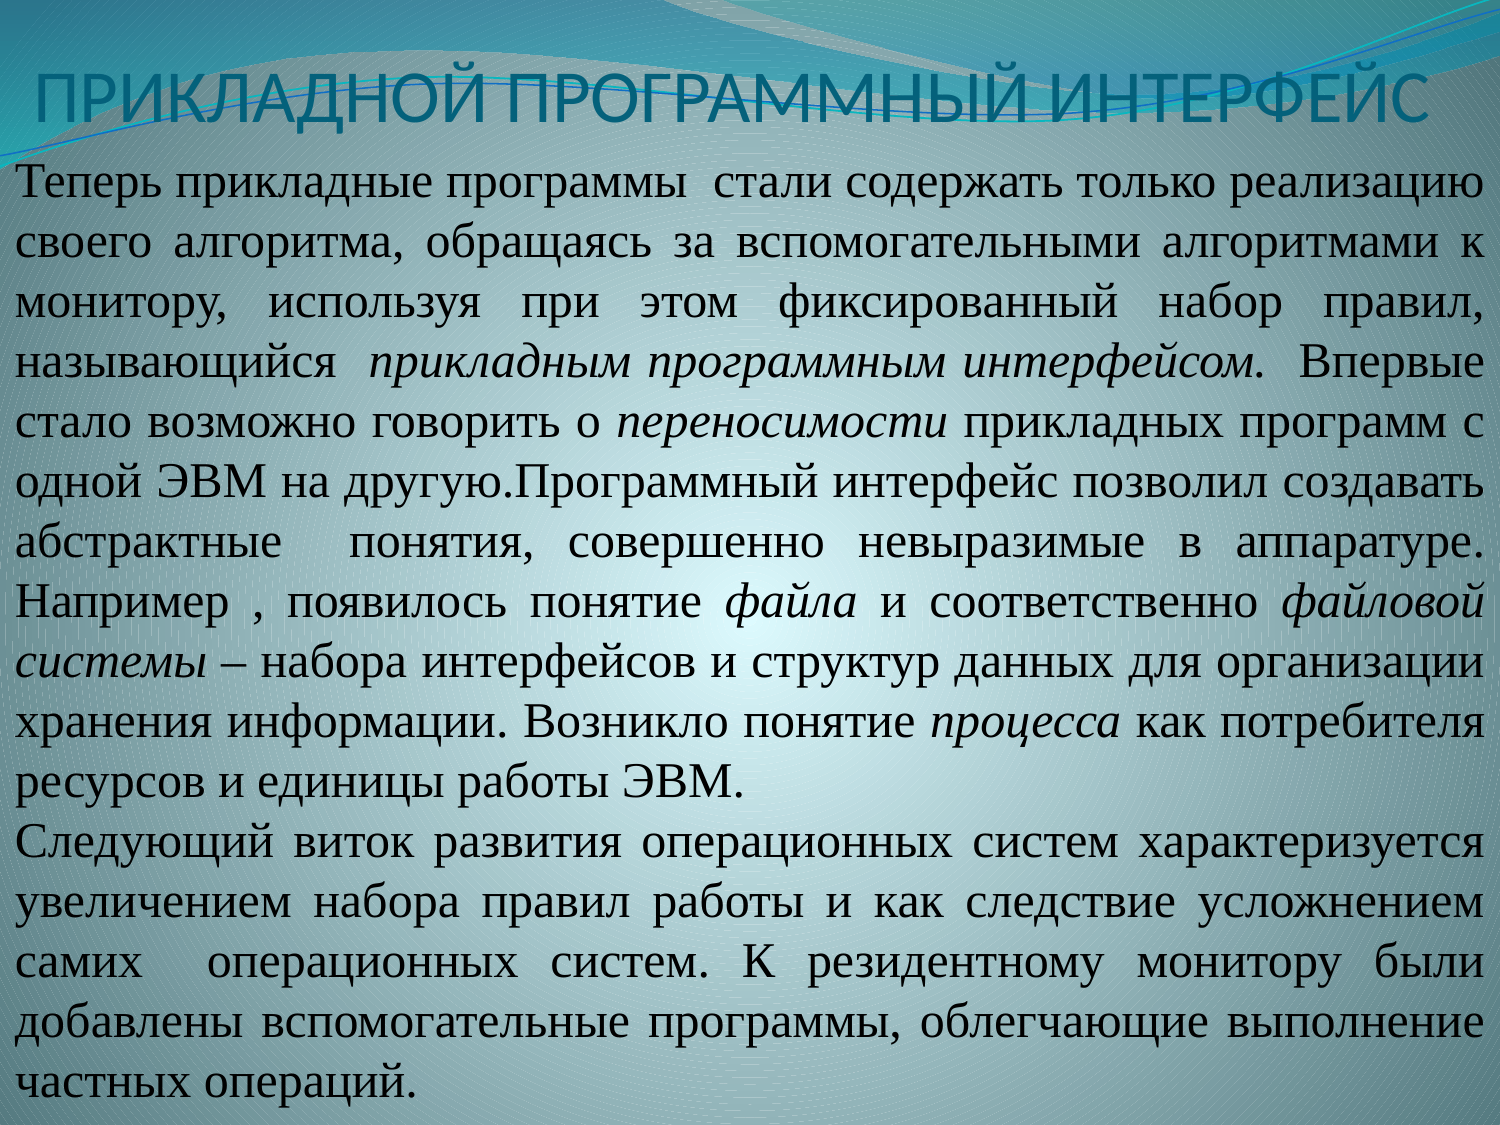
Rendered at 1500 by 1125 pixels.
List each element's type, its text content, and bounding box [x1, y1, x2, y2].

title ПРИКЛАДНОЙ ПРОГРАММНЫЙ ИНТЕРФЕЙС [0, 0, 1465, 138]
text_box Теперь прикладные программы стали содержать только реализацию своего алгоритма, обращаясь за вспомогательными алгоритмами к монитору, используя при этом фиксированный набор правил, называющийся прикладным программным интерфейсом. Впервые стало возможно говорить о переносимости прикладных программ с одной ЭВМ на другую.Программный интерфейс позволил создавать абстрактные понятия, совершенно невыразимые в аппаратуре. Например , появилось понятие файла и соответственно файловой системы – набора интерфейсов и структур данных для организации хранения информации. Возникло понятие процесса как потребителя ресурсов и единицы работы ЭВМ. Следующий виток развития операционных систем характеризуется увеличением набора правил работы и как следствие усложнением самих операционных систем. К резидентному монитору были добавлены вспомогательные программы, облегчающие выполнение частных операций. [0, 140, 1500, 1116]
